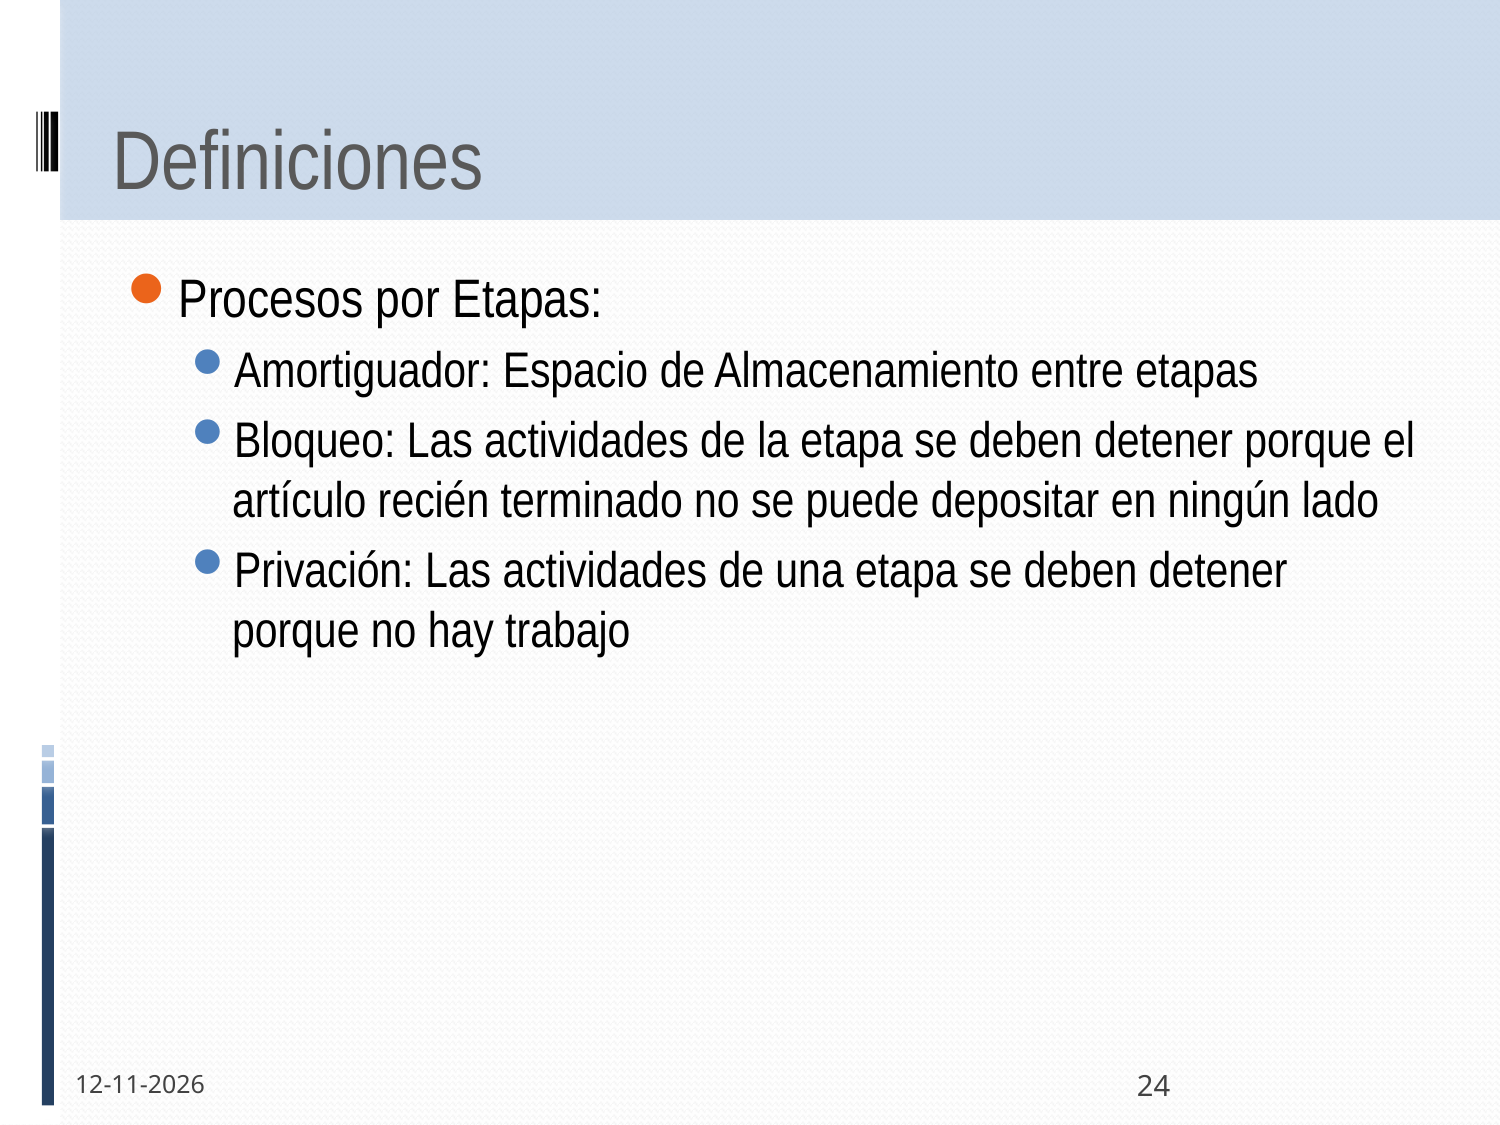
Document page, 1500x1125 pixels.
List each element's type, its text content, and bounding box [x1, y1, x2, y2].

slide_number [75, 1042, 243, 1103]
title Definiciones [111, 18, 1436, 207]
slide_number 24 [1045, 1046, 1171, 1107]
list Procesos por Etapas: Amortiguador: Espacio de Almacenamiento entre etapas Bloqueo: Las actividades de la etapa se deben detener porque el artículo recién terminado no se puede depositar en ningún lado Privación: Las actividades de una etapa se deben detener porque no hay trabajo [111, 255, 1436, 1038]
